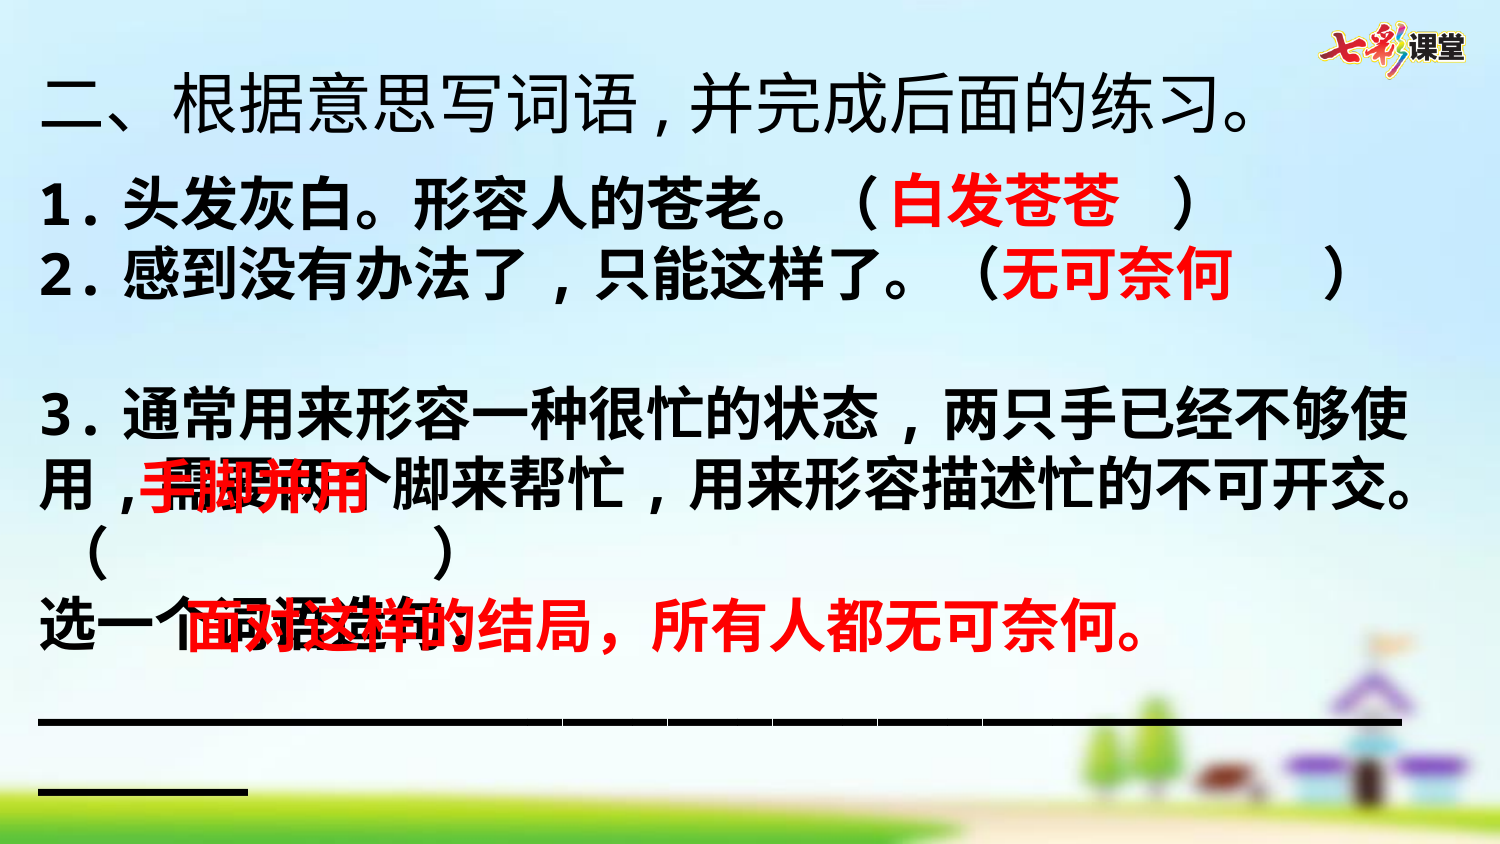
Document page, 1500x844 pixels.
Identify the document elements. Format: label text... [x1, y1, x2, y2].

text_box 1.头发灰白。形容人的苍老。（ ） 2.感到没有办法了,只能这样了。（ ） 3.通常用来形容一种很忙的状态,两只手已经不够使用,需要两个脚来帮忙,用来形容描述忙的不可开交。 （ ） 选一个词语造句： _____________________________________________ [23, 159, 1436, 805]
picture [0, 0, 1500, 844]
text_box 手脚并用 [123, 442, 526, 528]
text_box 面对这样的结局，所有人都无可奈何。 [171, 581, 1223, 667]
text_box 无可奈何 [986, 229, 1388, 315]
text_box 白发苍苍 [873, 156, 1252, 242]
text_box 二、根据意思写词语,并完成后面的练习。 [23, 54, 1436, 149]
